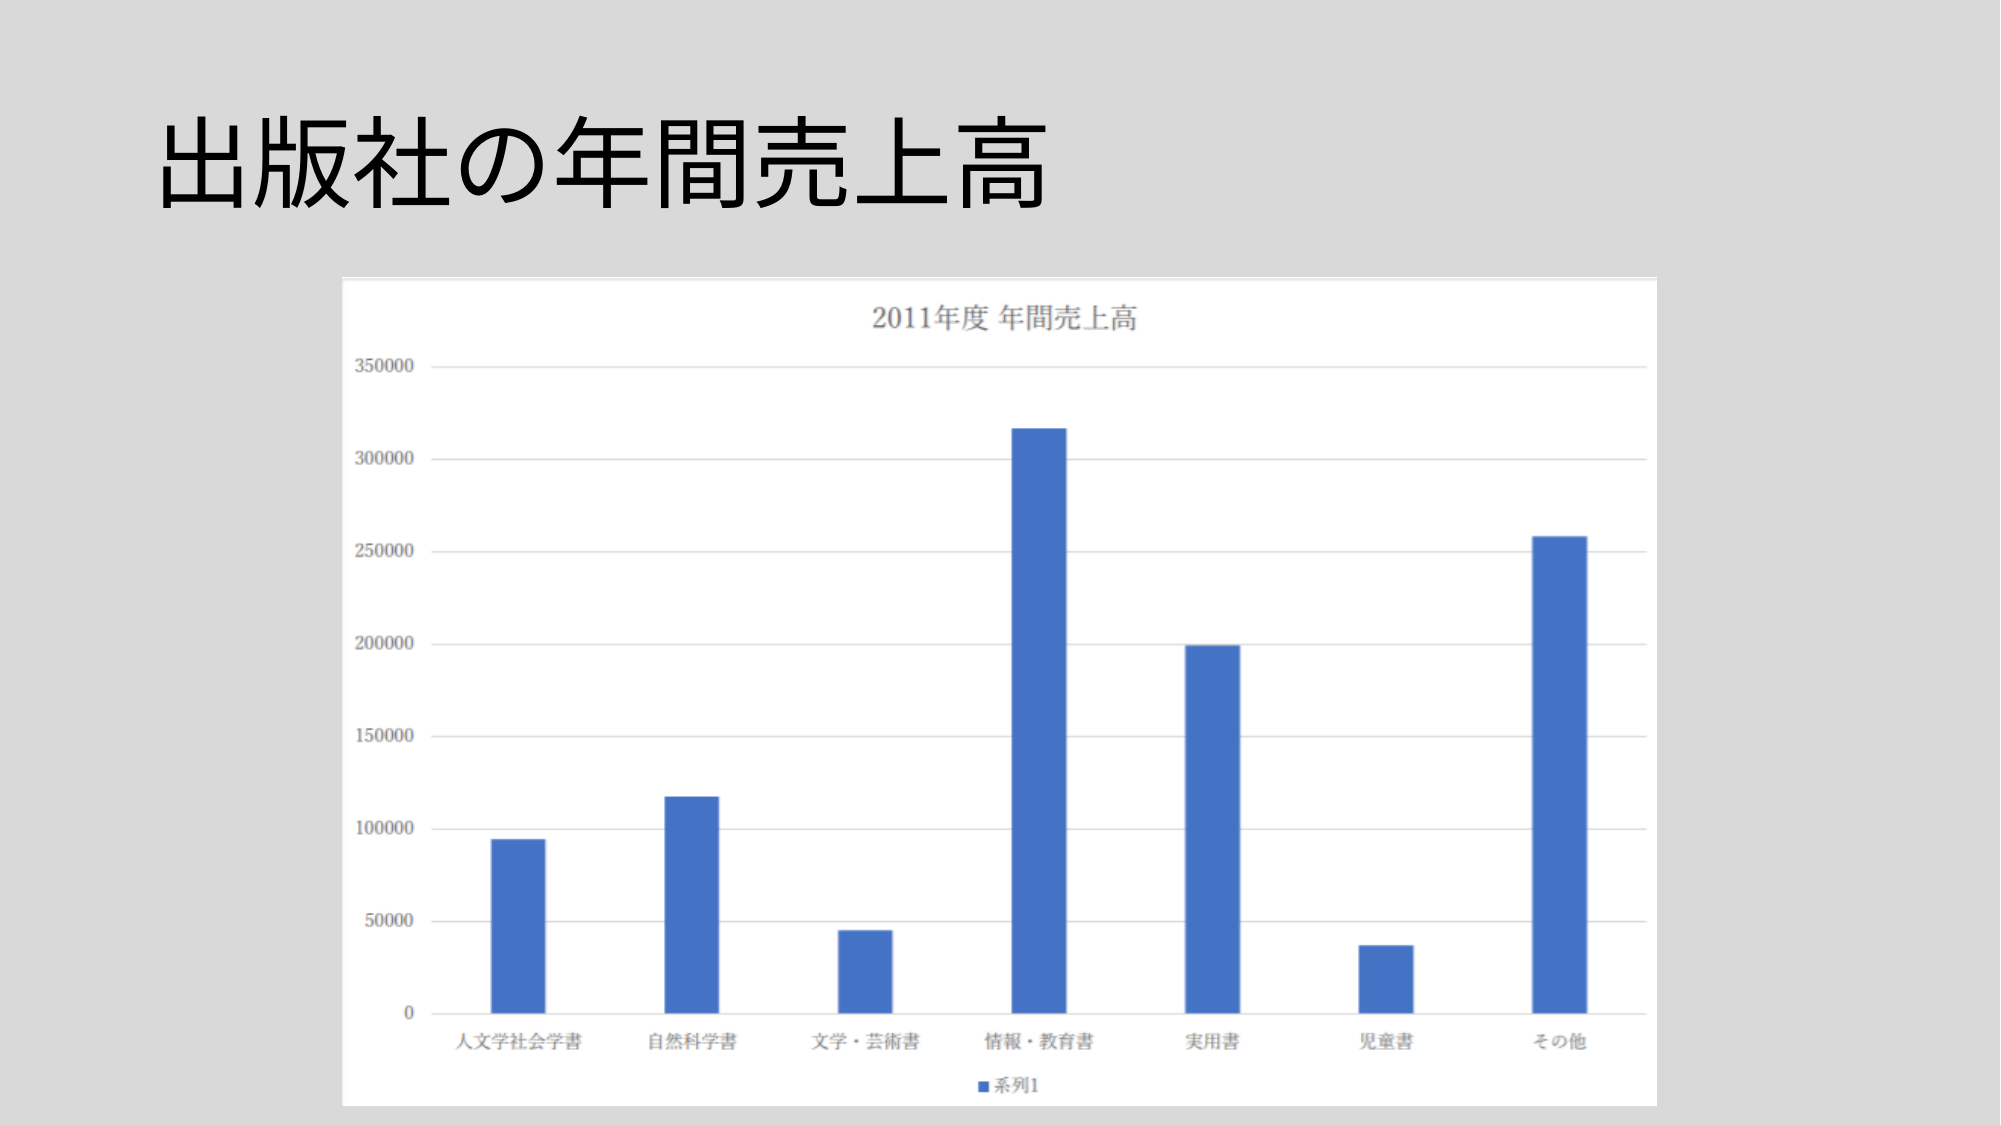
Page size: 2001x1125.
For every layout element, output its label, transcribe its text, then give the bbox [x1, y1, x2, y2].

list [342, 277, 1657, 1106]
title 出版社の年間売上高 [137, 59, 1863, 278]
